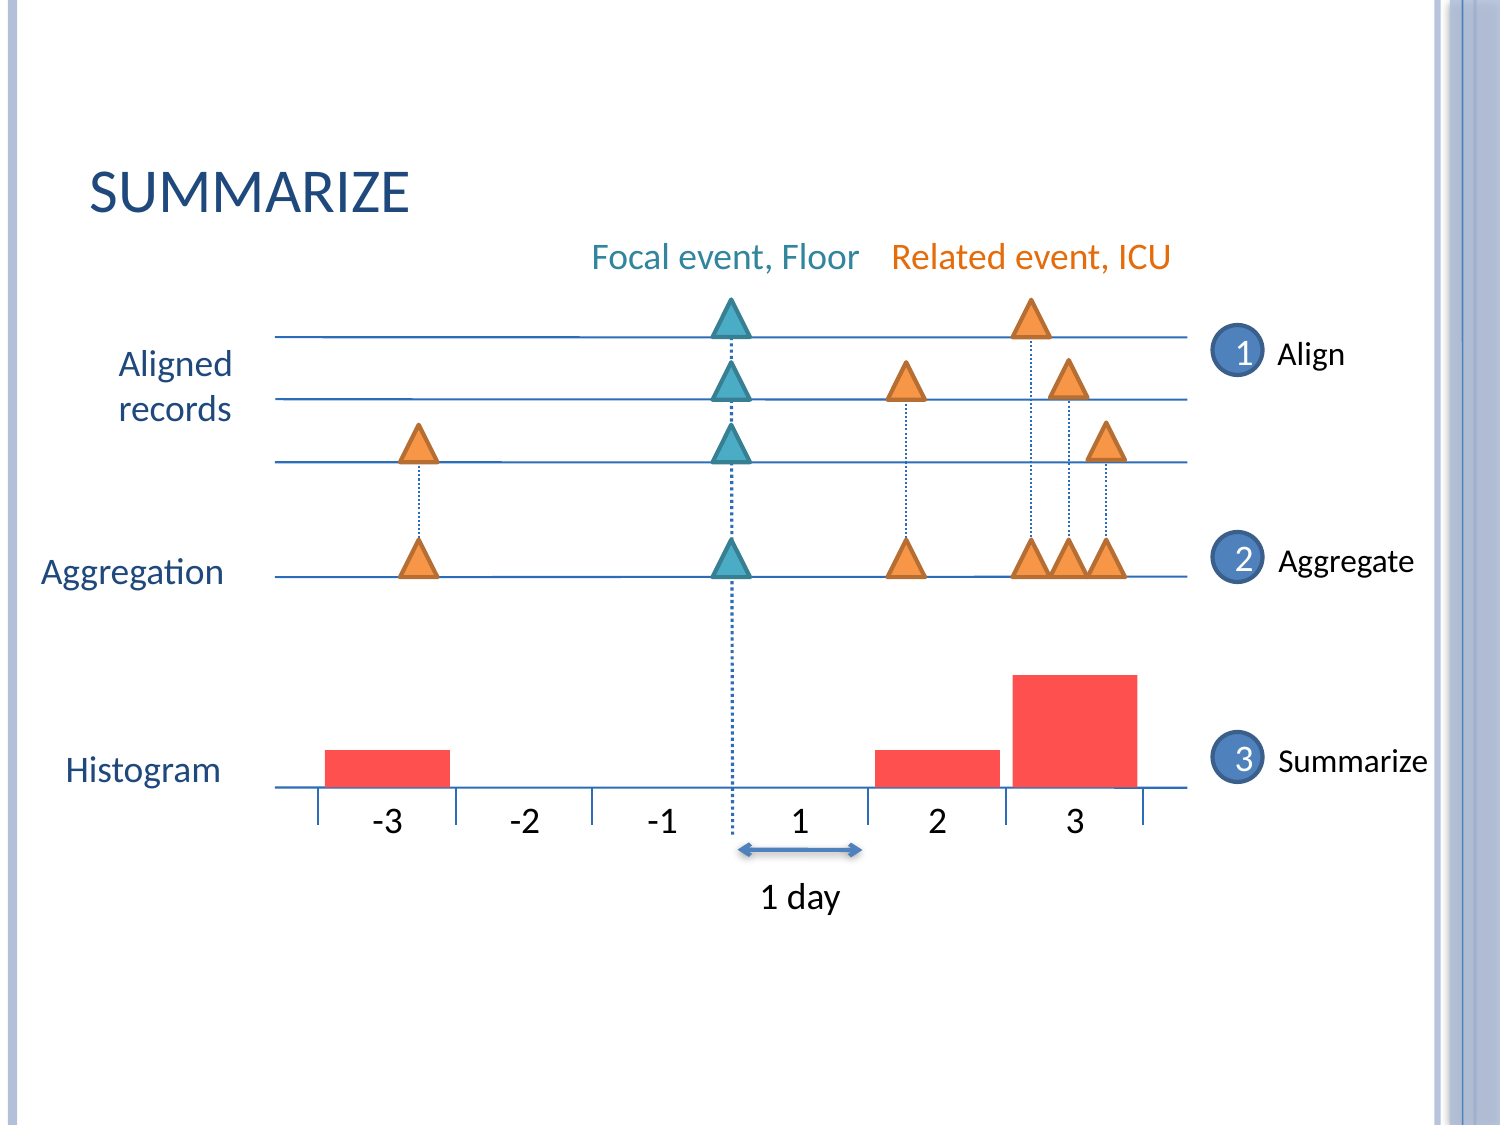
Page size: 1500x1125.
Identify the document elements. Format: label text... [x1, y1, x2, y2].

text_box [463, 565, 1001, 569]
text_box Summarize [1263, 731, 1444, 787]
text_box [887, 360, 926, 396]
text_box [717, 537, 746, 563]
text_box [1011, 297, 1051, 334]
text_box 3 [1010, 798, 1140, 840]
text_box [1012, 537, 1050, 573]
text_box 3 [1210, 729, 1263, 785]
text_box -1 [598, 798, 727, 840]
text_box [1085, 449, 1127, 459]
text_box [1097, 420, 1115, 435]
text_box [892, 537, 921, 563]
text_box 1 day [737, 864, 863, 925]
text_box [1010, 673, 1140, 784]
text_box [399, 537, 438, 573]
text_box 1 [735, 798, 865, 840]
text_box [712, 360, 751, 396]
text_box [1088, 537, 1126, 573]
text_box Align [1262, 324, 1361, 380]
text_box [711, 422, 751, 459]
text_box Aligned records [103, 331, 249, 437]
text_box [1049, 537, 1088, 573]
text_box 2 [873, 798, 1002, 840]
text_box 2 [1210, 529, 1263, 585]
text_box [1048, 357, 1090, 396]
text_box [873, 748, 1002, 784]
text_box [711, 297, 751, 334]
text_box -2 [460, 798, 590, 840]
text_box Focal event, Floor [576, 224, 876, 285]
text_box Related event, ICU [876, 224, 1188, 285]
text_box Histogram [50, 737, 237, 797]
title Summarize [75, 45, 1300, 233]
text_box Aggregate [1263, 531, 1430, 587]
text_box 1 [1210, 322, 1262, 378]
text_box Aggregation [26, 539, 240, 600]
text_box -3 [323, 798, 452, 839]
text_box [323, 748, 452, 784]
text_box [399, 422, 439, 459]
